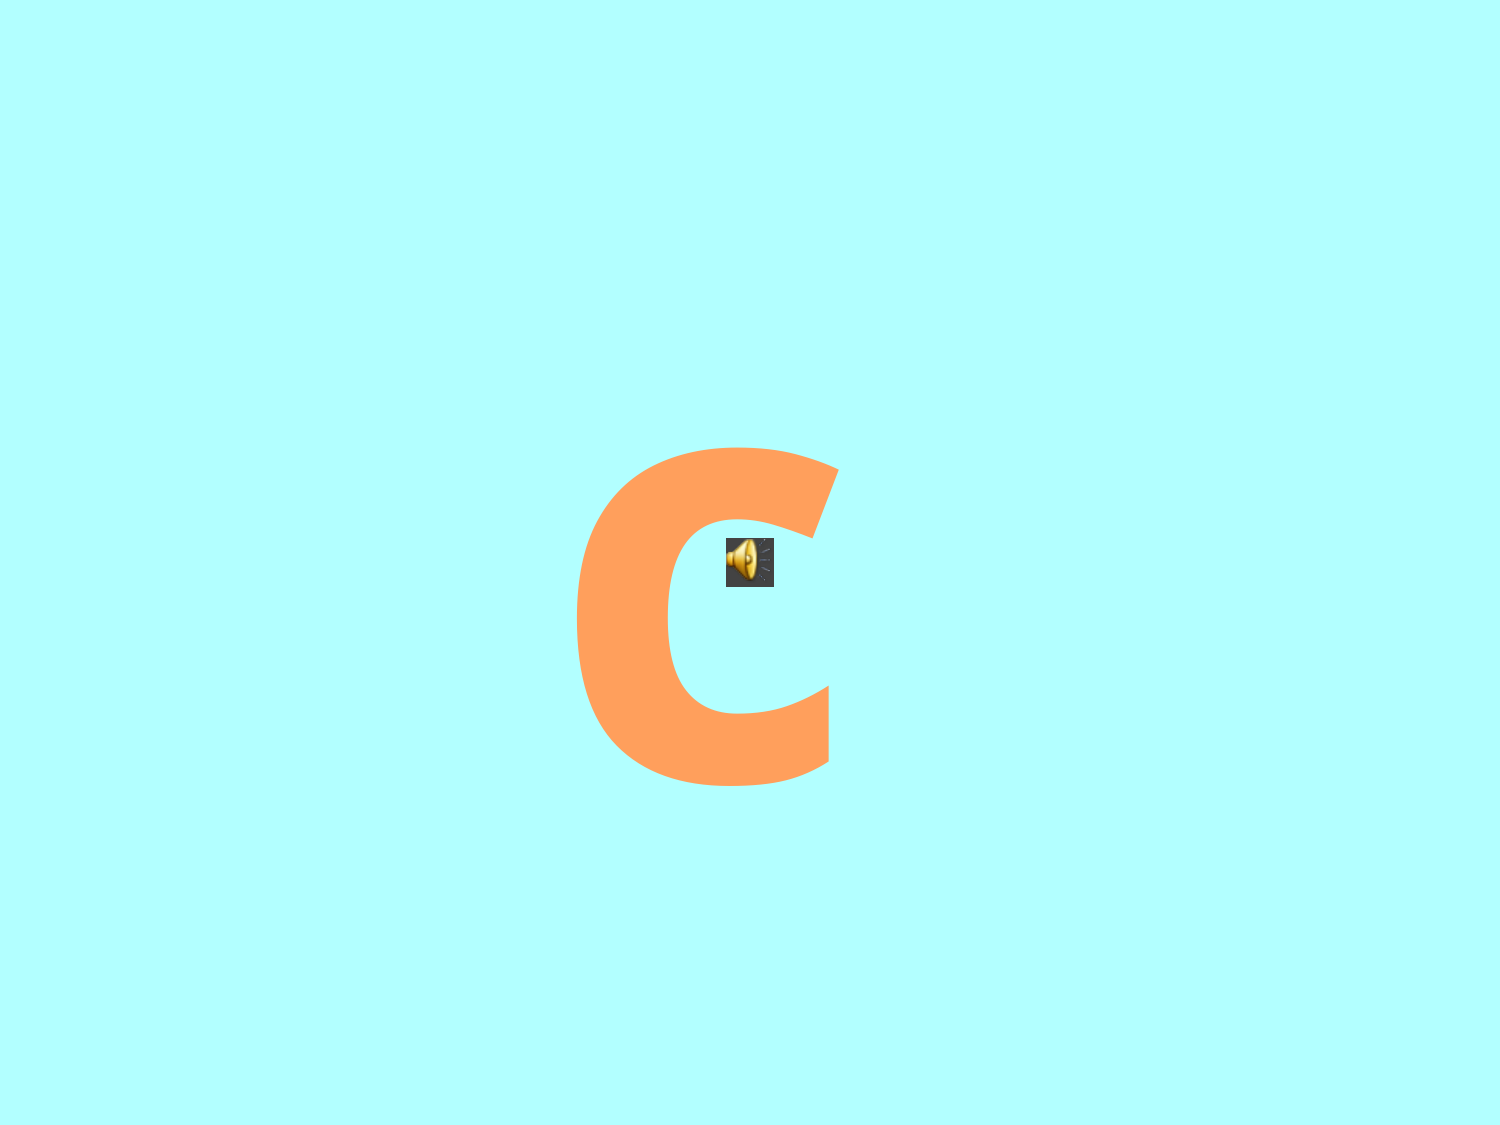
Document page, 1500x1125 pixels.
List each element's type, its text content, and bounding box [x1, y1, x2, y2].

text_box c [535, 174, 874, 908]
picture [724, 537, 776, 588]
